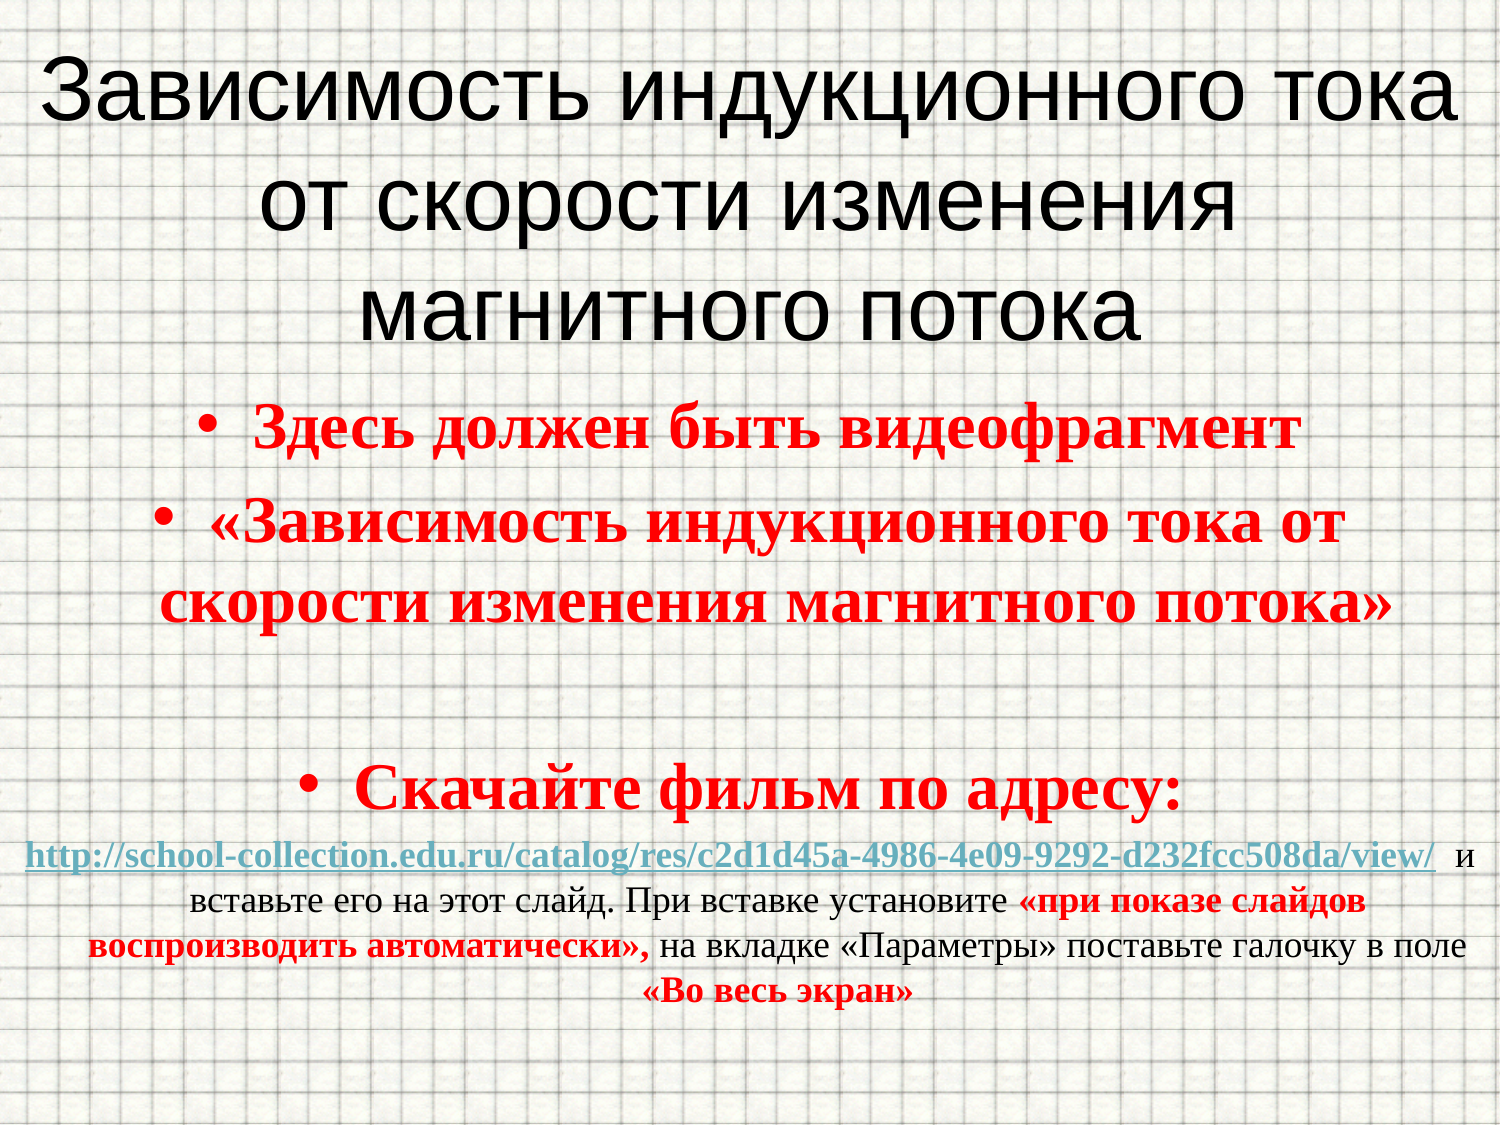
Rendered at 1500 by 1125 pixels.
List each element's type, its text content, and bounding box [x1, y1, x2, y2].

text_box Здесь должен быть видеофрагмент «Зависимость индукционного тока от скорости изменения магнитного потока» Скачайте фильм по адресу: http://school-collection.edu.ru/catalog/res/c2d1d45a-4986-4e09-9292-d232fcc508da/view/ и вставьте его на этот слайд. При вставке установите «при показе слайдов воспроизводить автоматически», на вкладке «Параметры» поставьте галочку в поле «Во весь экран» [0, 374, 1500, 1125]
title Зависимость индукционного тока от скорости изменения магнитного потока [0, 0, 1500, 374]
